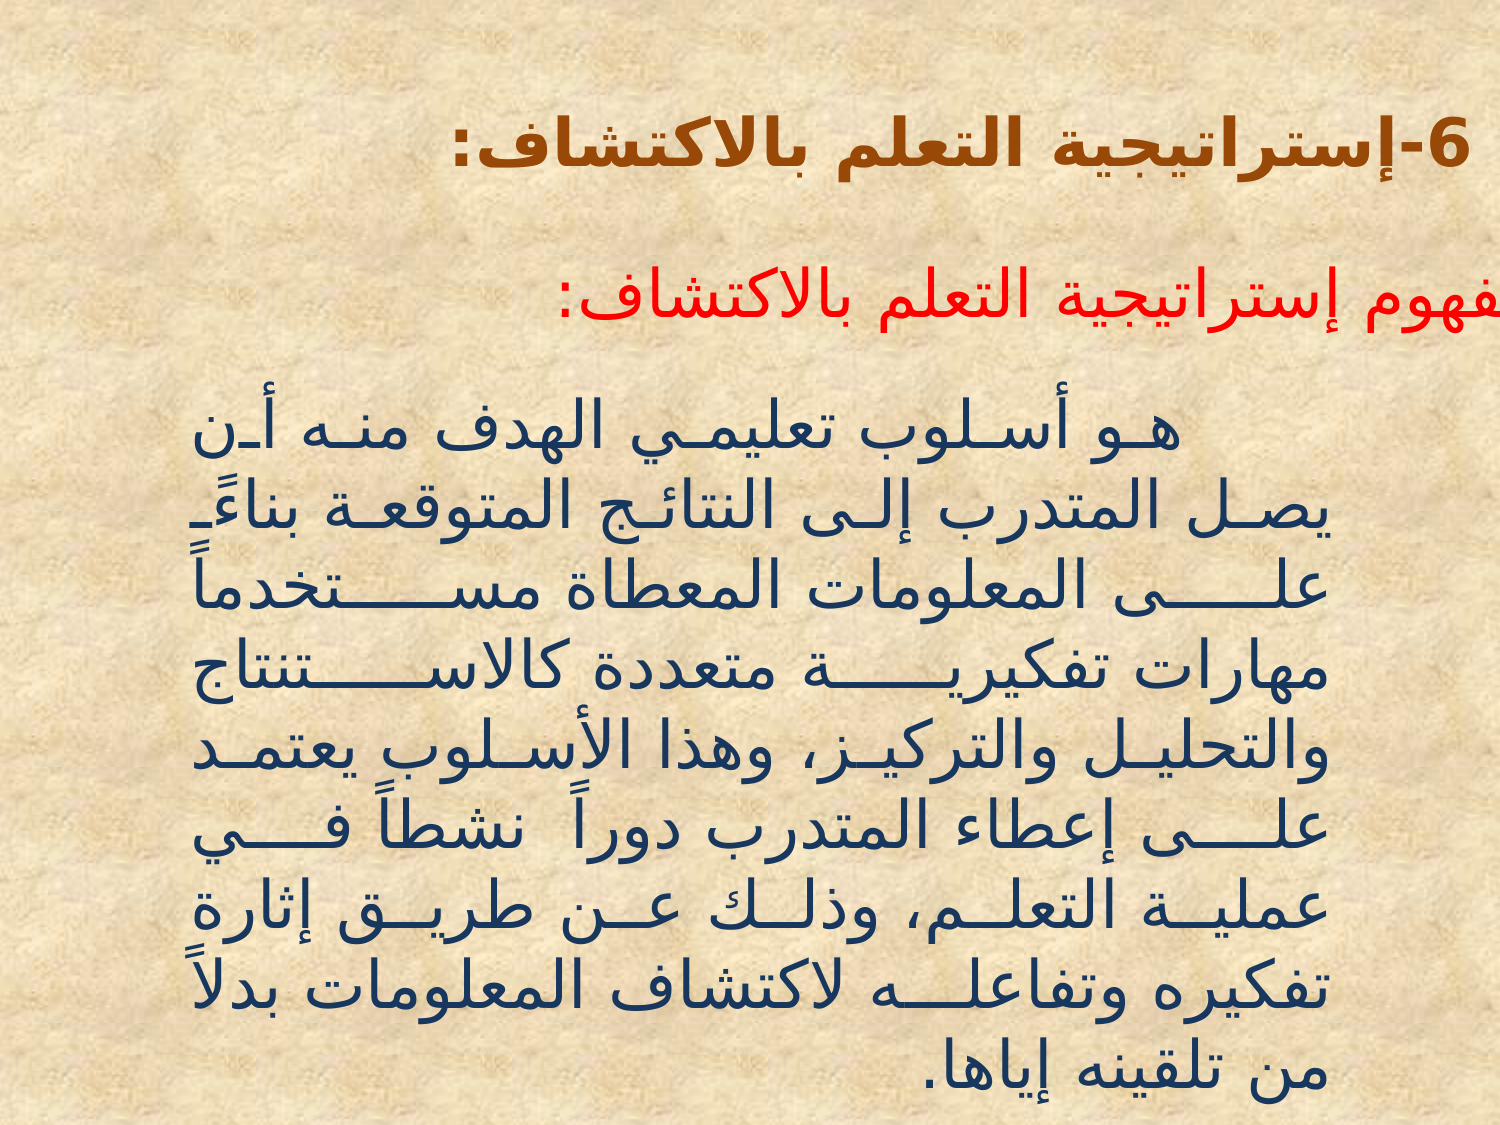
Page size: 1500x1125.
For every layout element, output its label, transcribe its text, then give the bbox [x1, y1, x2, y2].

text_box مفهوم إستراتيجية التعلم بالاكتشاف: [539, 243, 1500, 339]
picture [0, 0, 1500, 1125]
text_box 6-إستراتيجية التعلم بالاكتشاف: [0, 92, 1489, 187]
text_box هو أسلوب تعليمي الهدف منه أن يصل المتدرب إلى النتائج المتوقعة بناءً على المعلومات المعطاة مستخدماً مهارات تفكيرية متعددة كالاستنتاج والتحليل والتركيز، وهذا الأسلوب يعتمد على إعطاء المتدرب دوراً نشطاً في عملية التعلم، وذلك عن طريق إثارة تفكيره وتفاعله لاكتشاف المعلومات بدلاً من تلقينه إياها. [175, 374, 1348, 1110]
